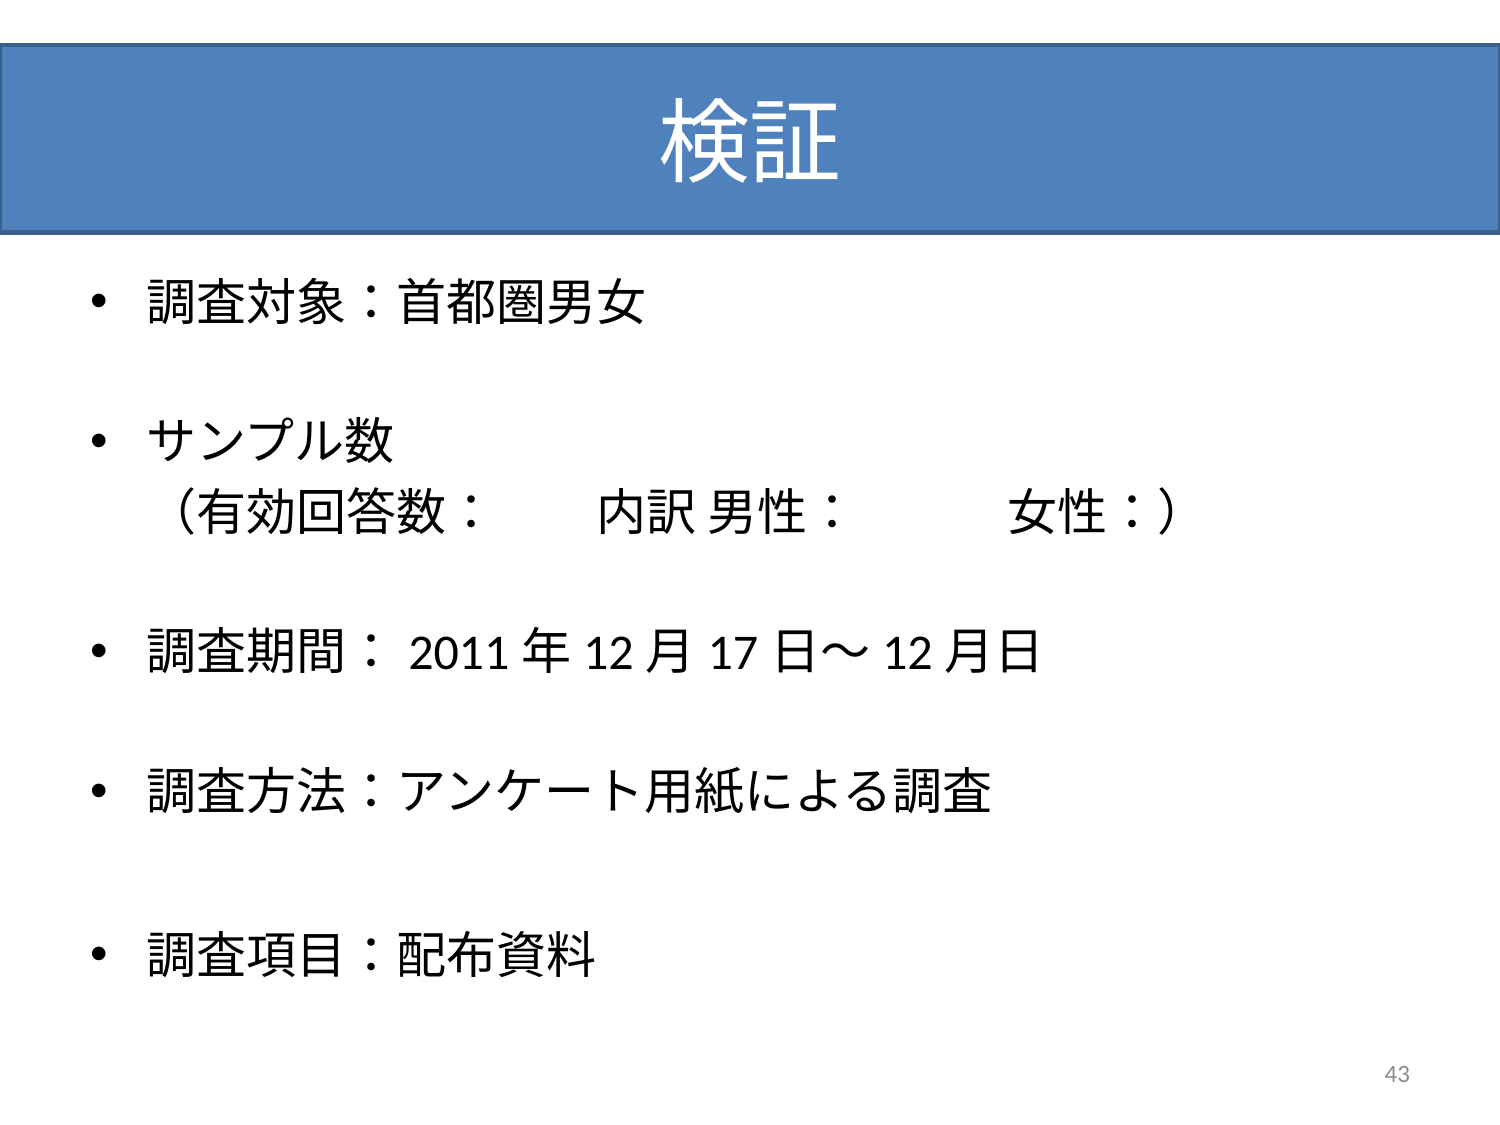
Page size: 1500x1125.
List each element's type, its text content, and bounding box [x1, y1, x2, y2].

slide_number 43 [1074, 1042, 1425, 1103]
list 調査対象：首都圏男女 サンプル数 （有効回答数： 内訳 男性： 女性：） 調査期間：2011年12月17日～12月日 調査方法：アンケート用紙による調査 調査項目：配布資料 [75, 262, 1425, 1005]
title 検証 [0, 43, 1500, 235]
